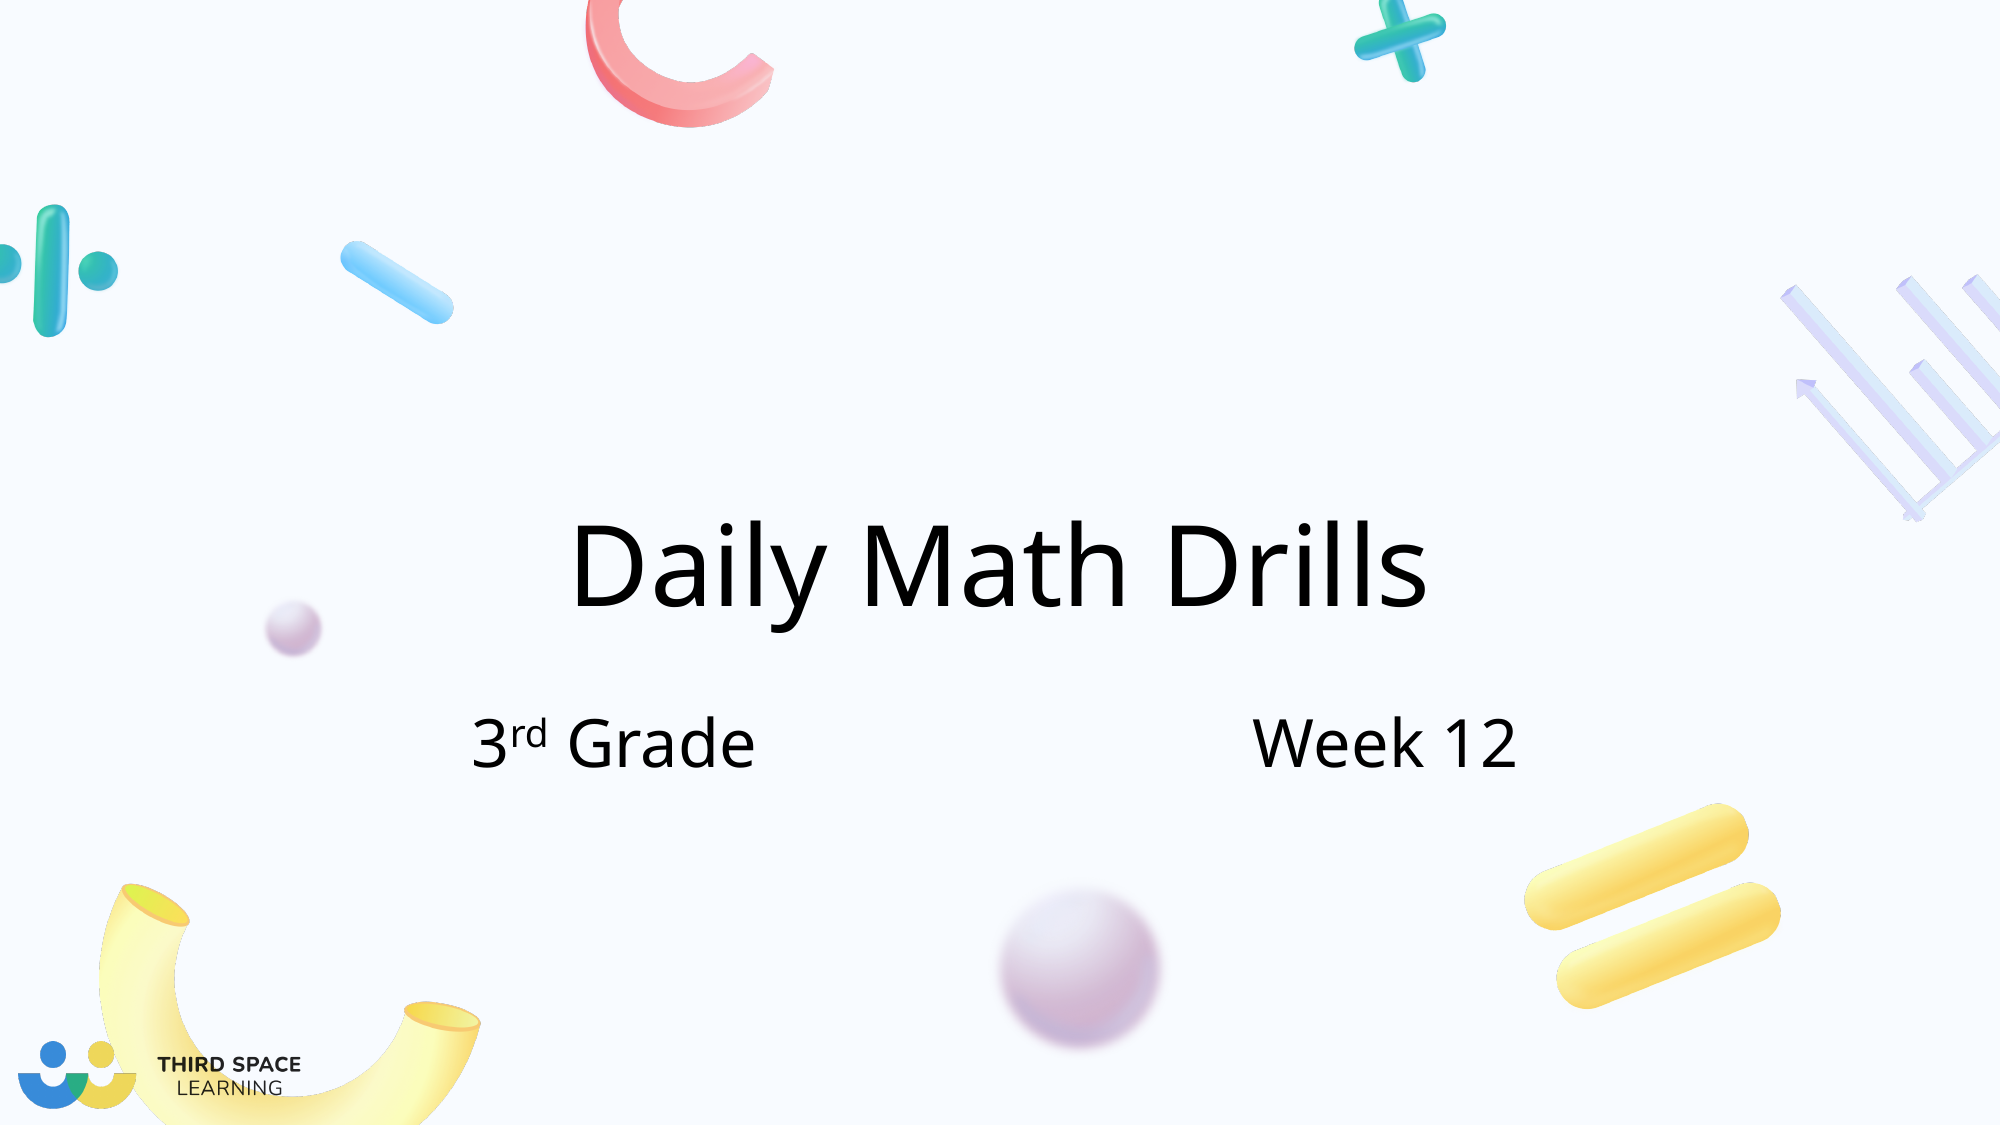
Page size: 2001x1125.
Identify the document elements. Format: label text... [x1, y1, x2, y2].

list 3rd Grade [308, 703, 920, 821]
picture [0, 0, 2000, 1125]
list Week 12 [1080, 703, 1692, 821]
